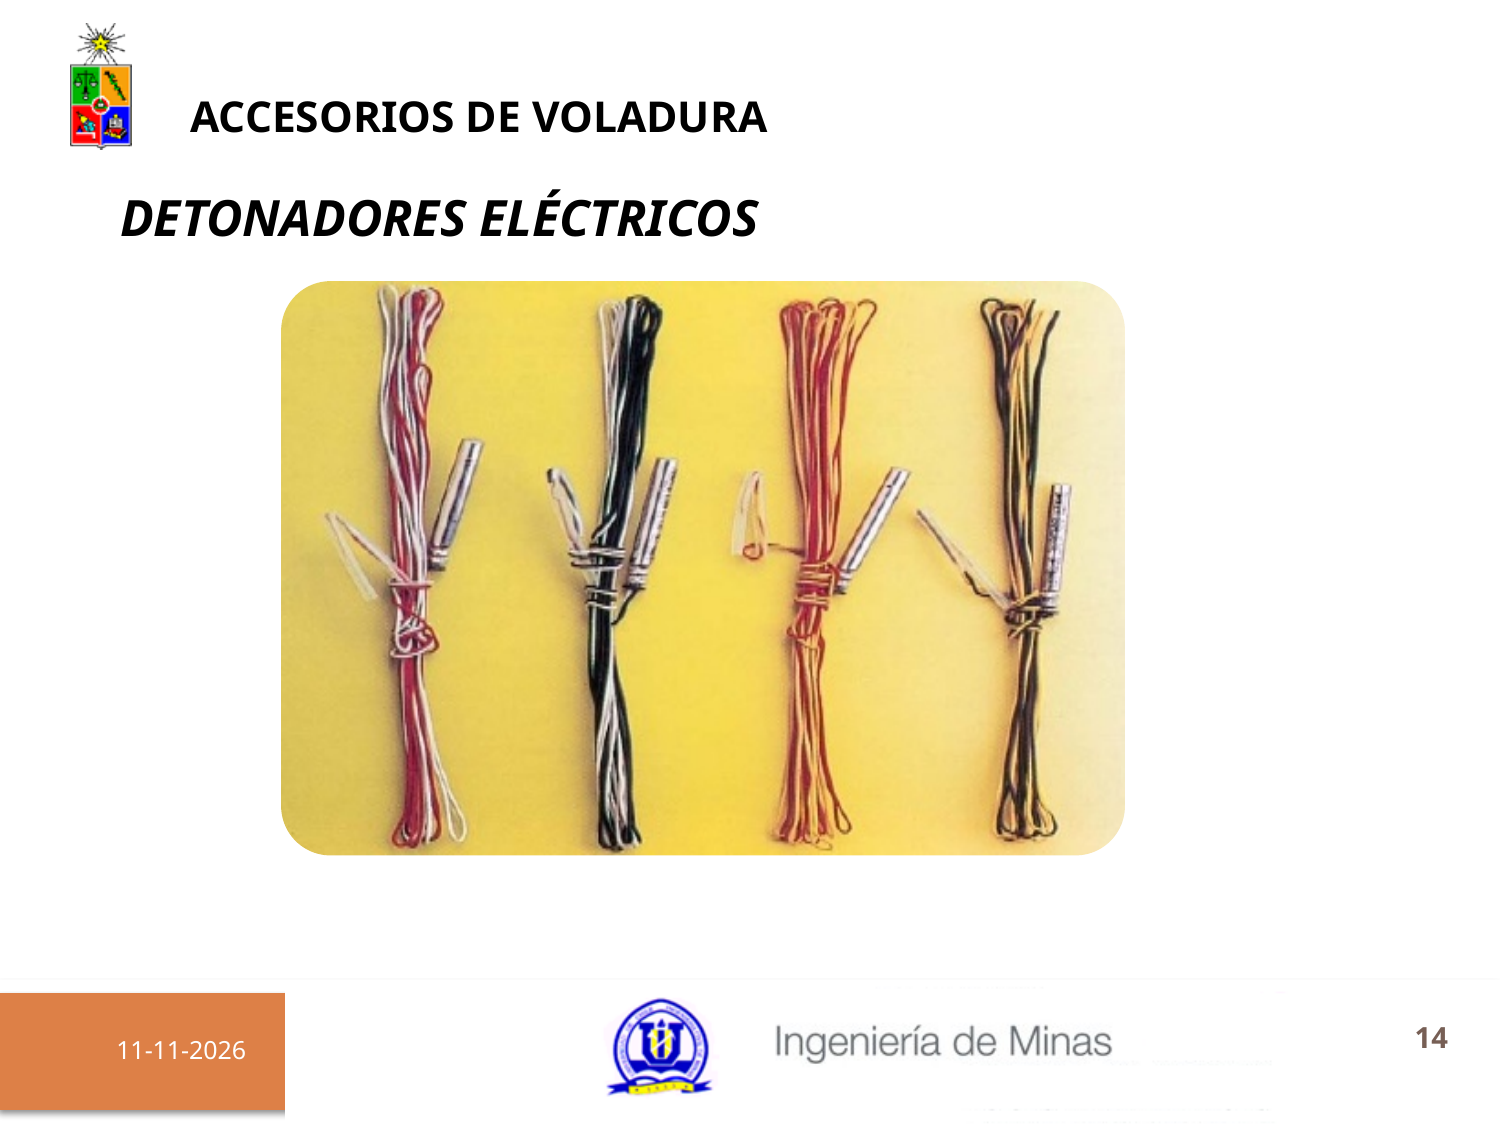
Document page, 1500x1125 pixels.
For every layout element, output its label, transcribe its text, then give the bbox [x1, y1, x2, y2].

text_box Detonadores eléctricos [105, 187, 1196, 254]
text_box Accesorios de voladura [175, 81, 1266, 148]
picture [280, 280, 1126, 856]
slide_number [12, 995, 279, 1108]
picture [285, 980, 1500, 1125]
picture [69, 23, 132, 151]
